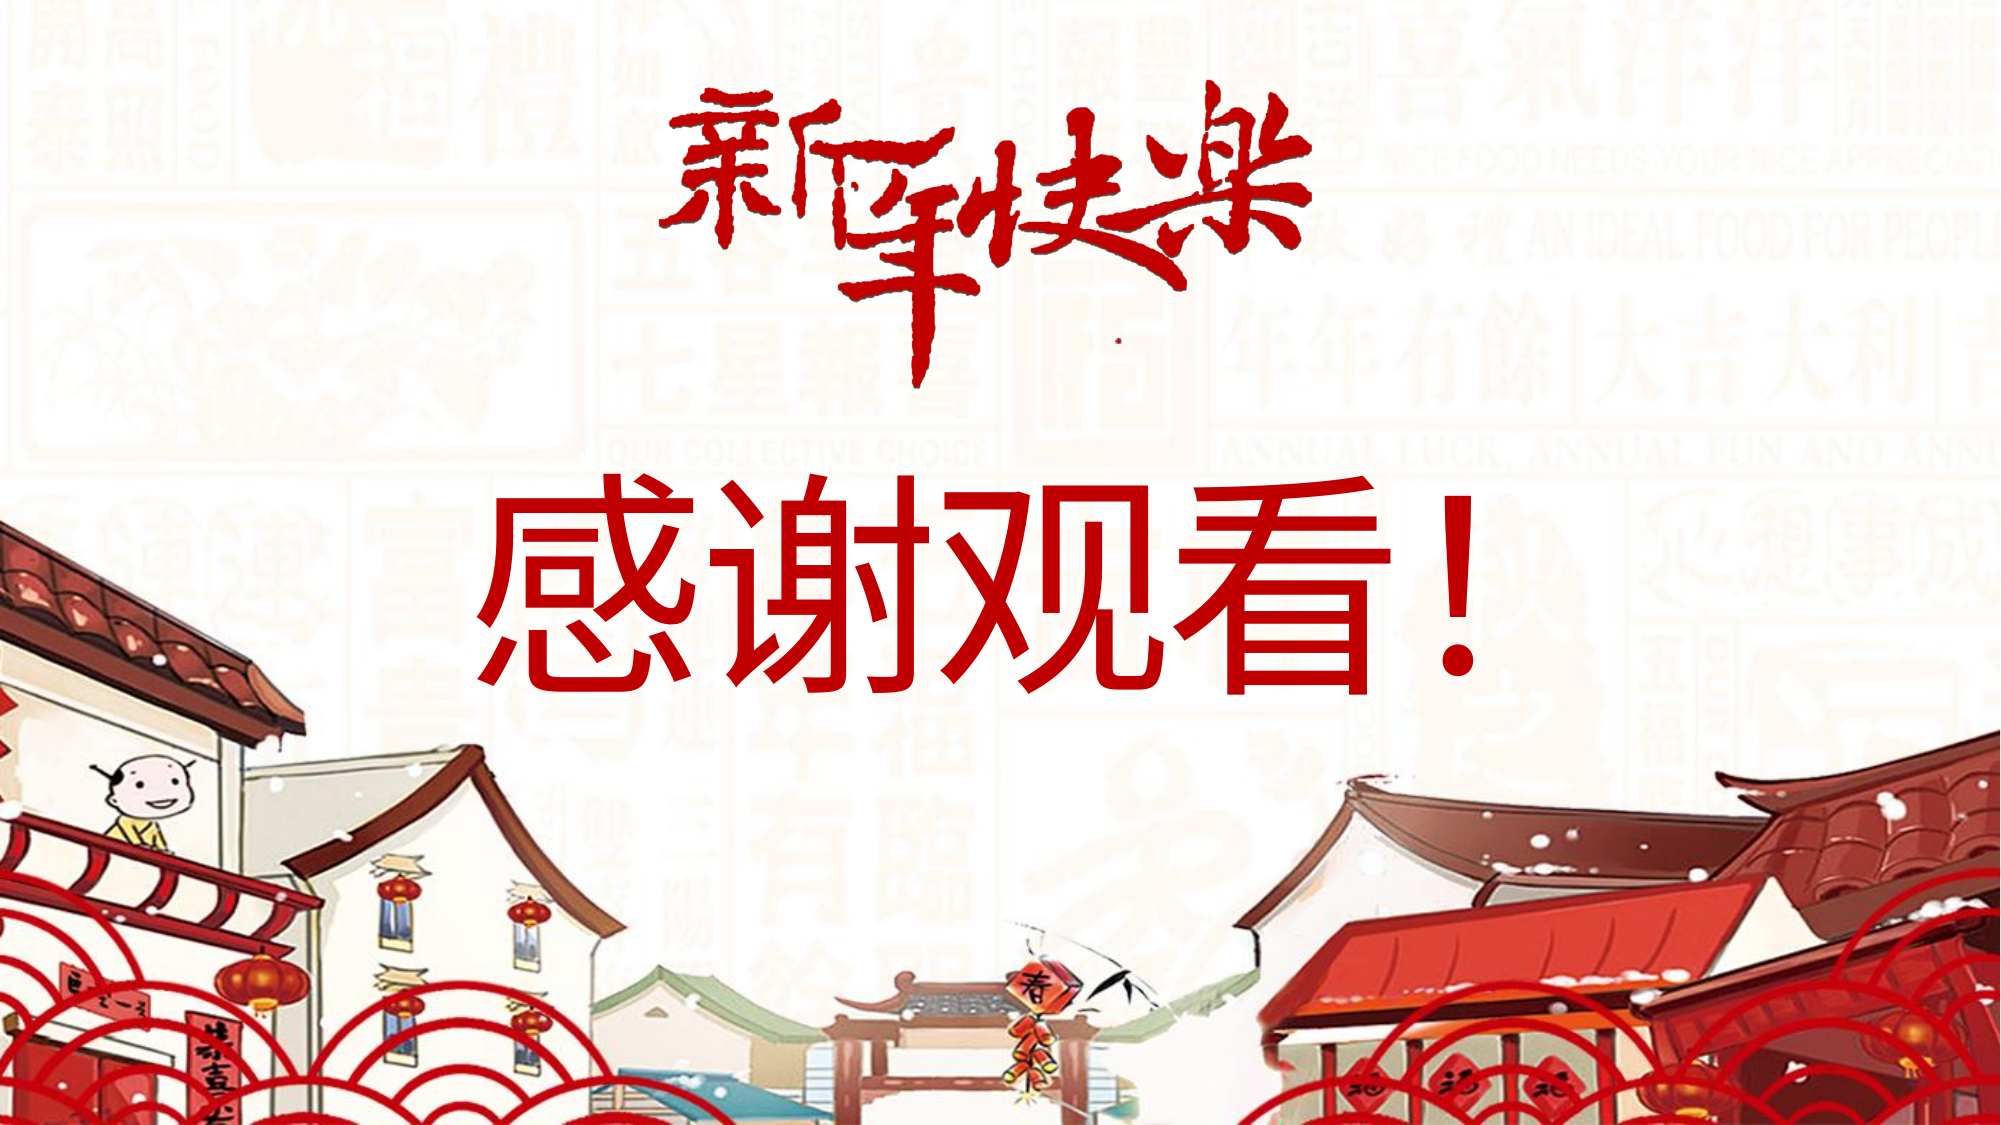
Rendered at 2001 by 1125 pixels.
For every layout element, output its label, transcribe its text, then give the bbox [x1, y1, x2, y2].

text_box 感谢观看！ [450, 428, 1654, 731]
picture [0, 0, 2001, 1125]
